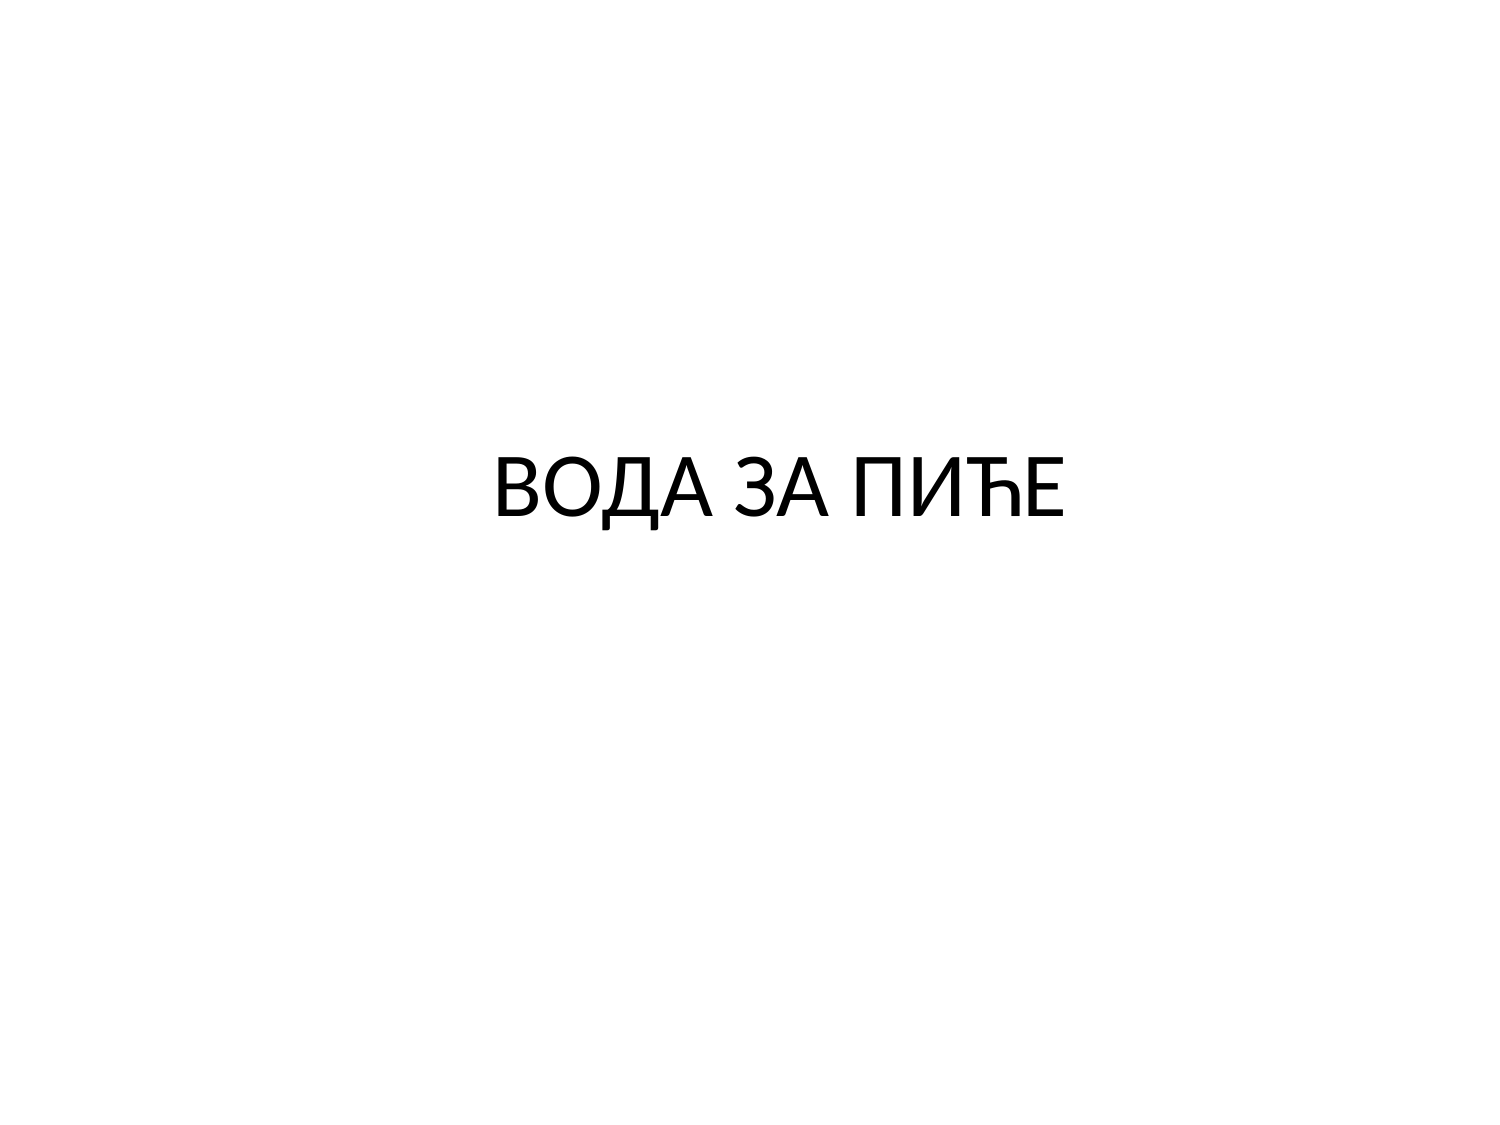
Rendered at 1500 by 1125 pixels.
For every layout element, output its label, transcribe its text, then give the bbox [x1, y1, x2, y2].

title ВОДА ЗА ПИЋЕ [105, 386, 1456, 574]
